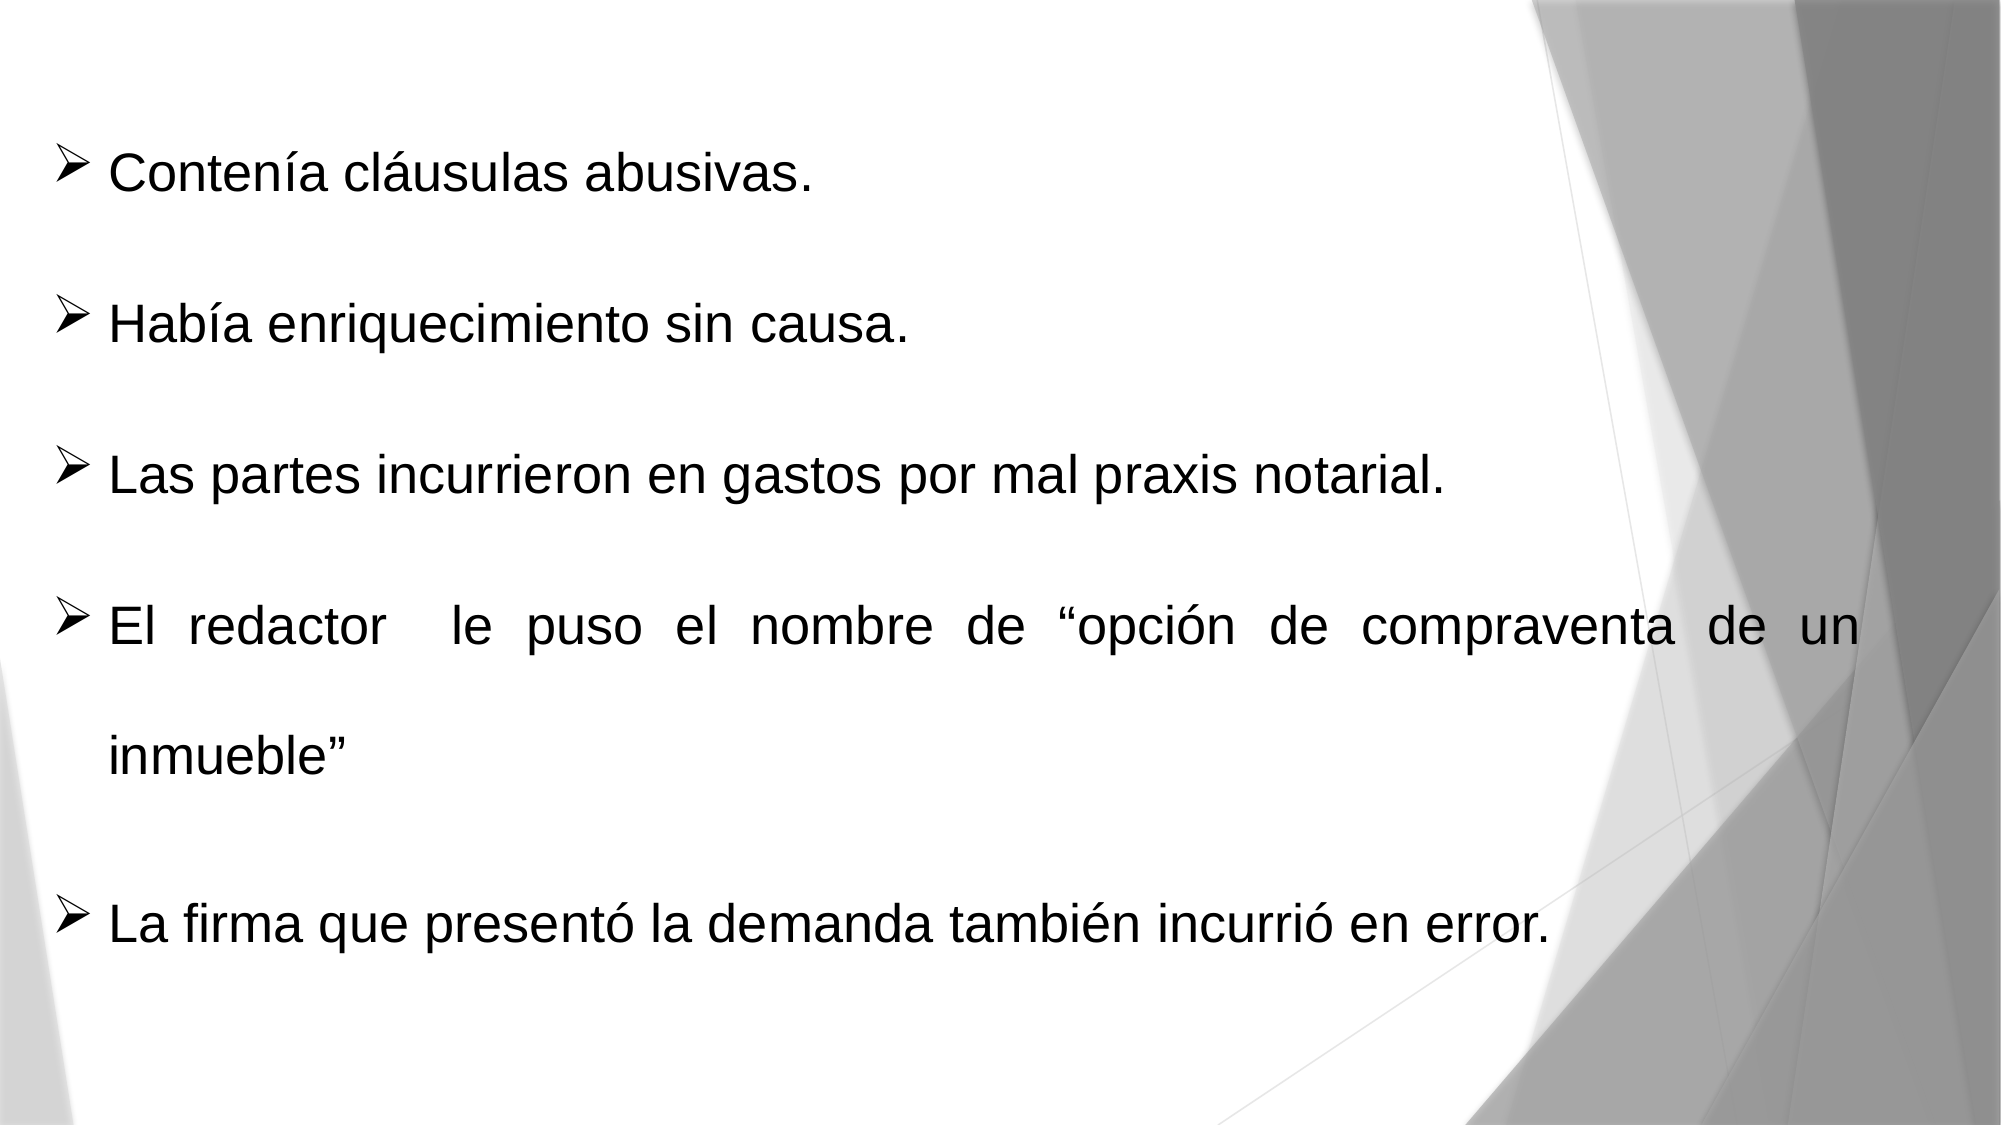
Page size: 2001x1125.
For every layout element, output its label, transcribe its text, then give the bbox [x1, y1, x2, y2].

list Contenía cláusulas abusivas. Había enriquecimiento sin causa. Las partes incurrieron en gastos por mal praxis notarial. El redactor le puso el nombre de “opción de compraventa de un inmueble” La firma que presentó la demanda también incurrió en error. [36, 64, 1879, 986]
